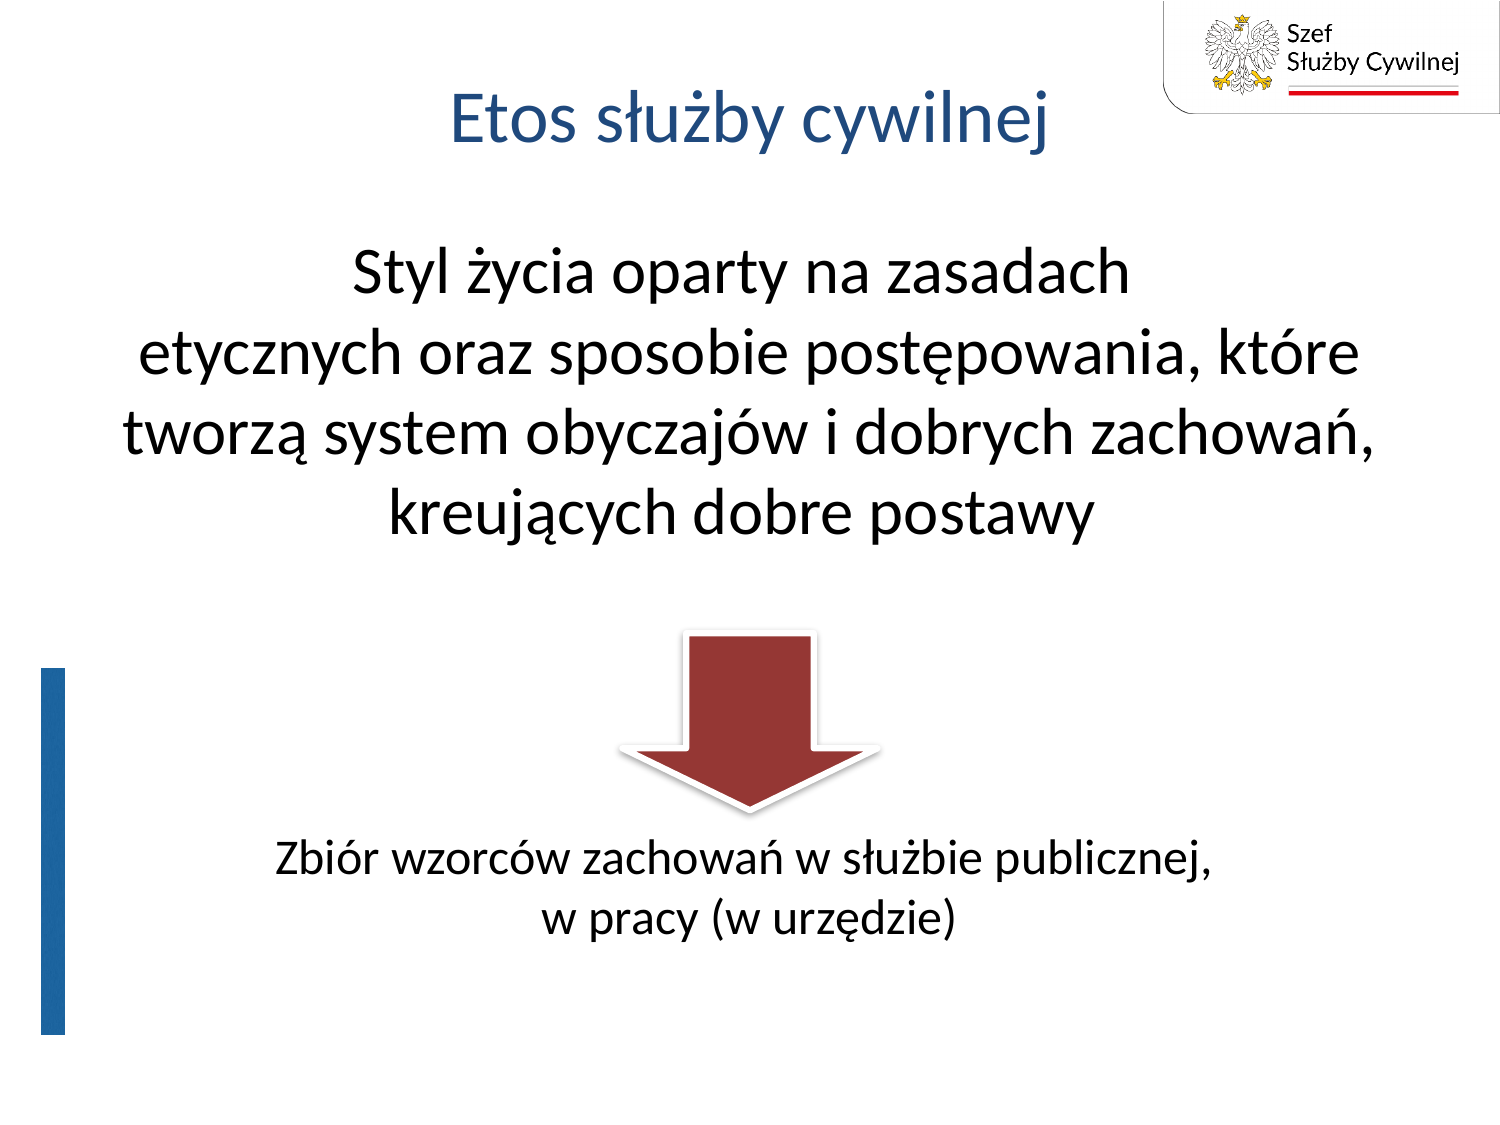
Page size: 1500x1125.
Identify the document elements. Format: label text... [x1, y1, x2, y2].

picture [1163, 0, 1500, 114]
picture [41, 668, 65, 1035]
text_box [622, 632, 878, 811]
title Etos służby cywilnej [100, 60, 1400, 185]
list Styl życia oparty na zasadach etycznych oraz sposobie postępowania, które tworzą system obyczajów i dobrych zachowań, kreujących dobre postawy Zbiór wzorców zachowań w służbie publicznej, w pracy (w urzędzie) [100, 219, 1400, 1035]
